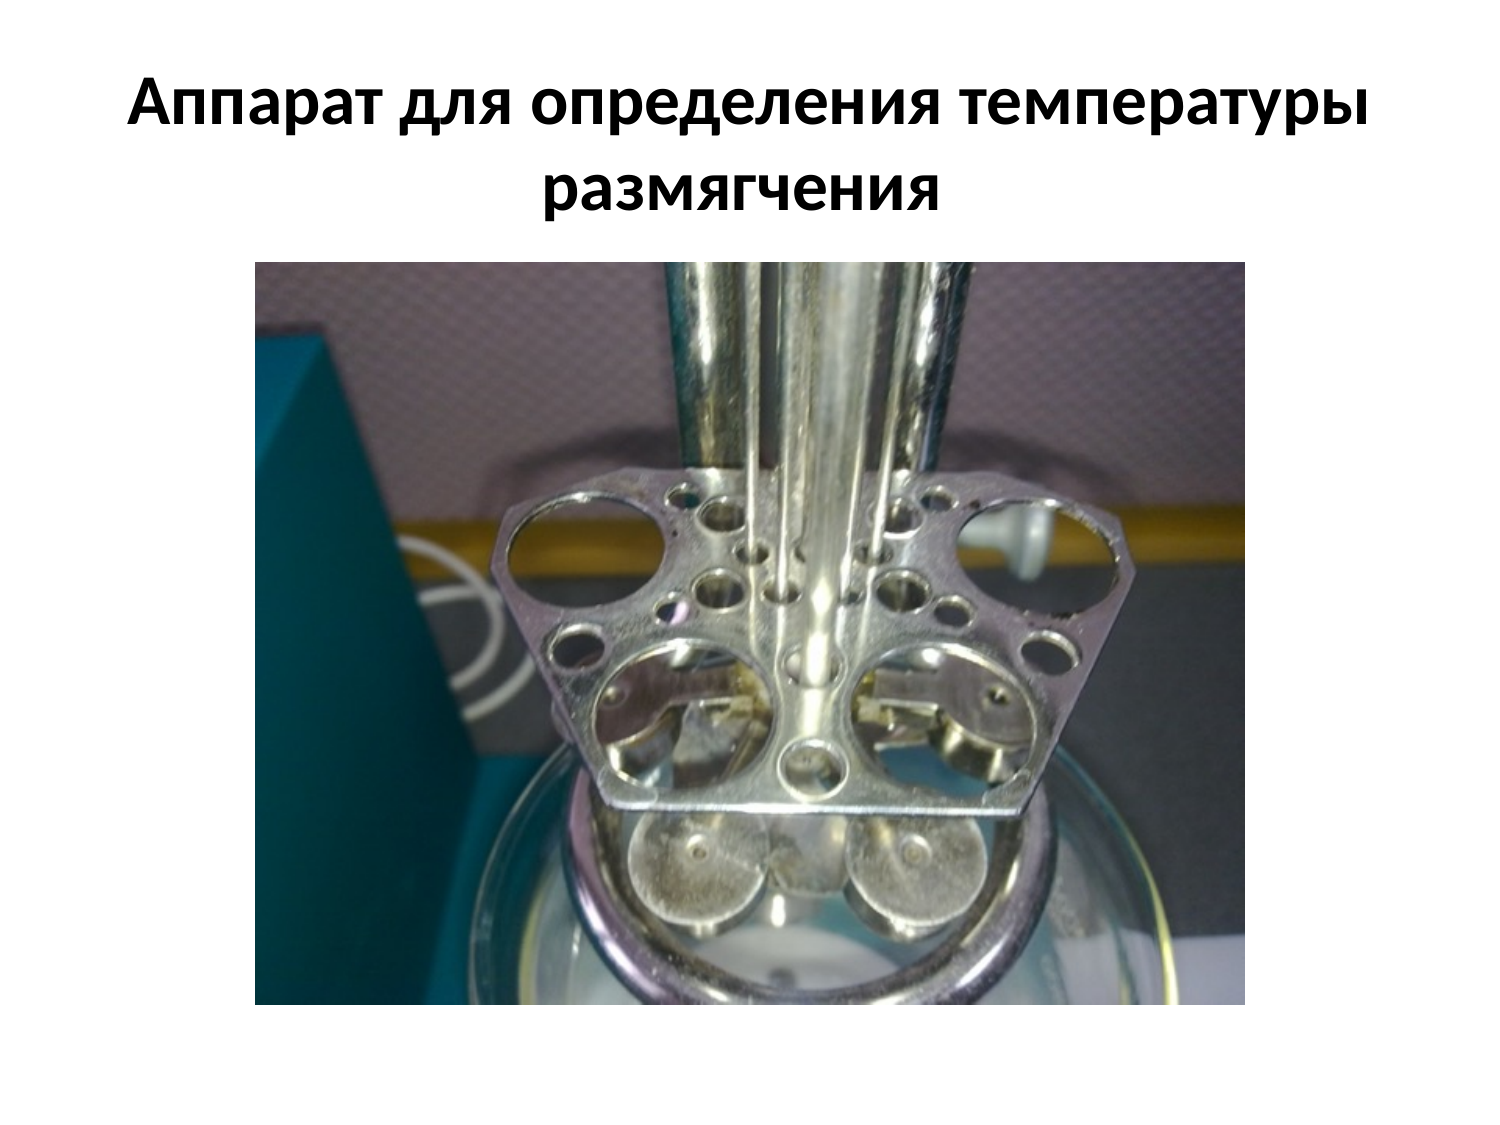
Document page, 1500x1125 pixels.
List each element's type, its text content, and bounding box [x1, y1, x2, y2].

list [254, 262, 1246, 1006]
title Аппарат для определения температуры размягчения [75, 45, 1425, 233]
